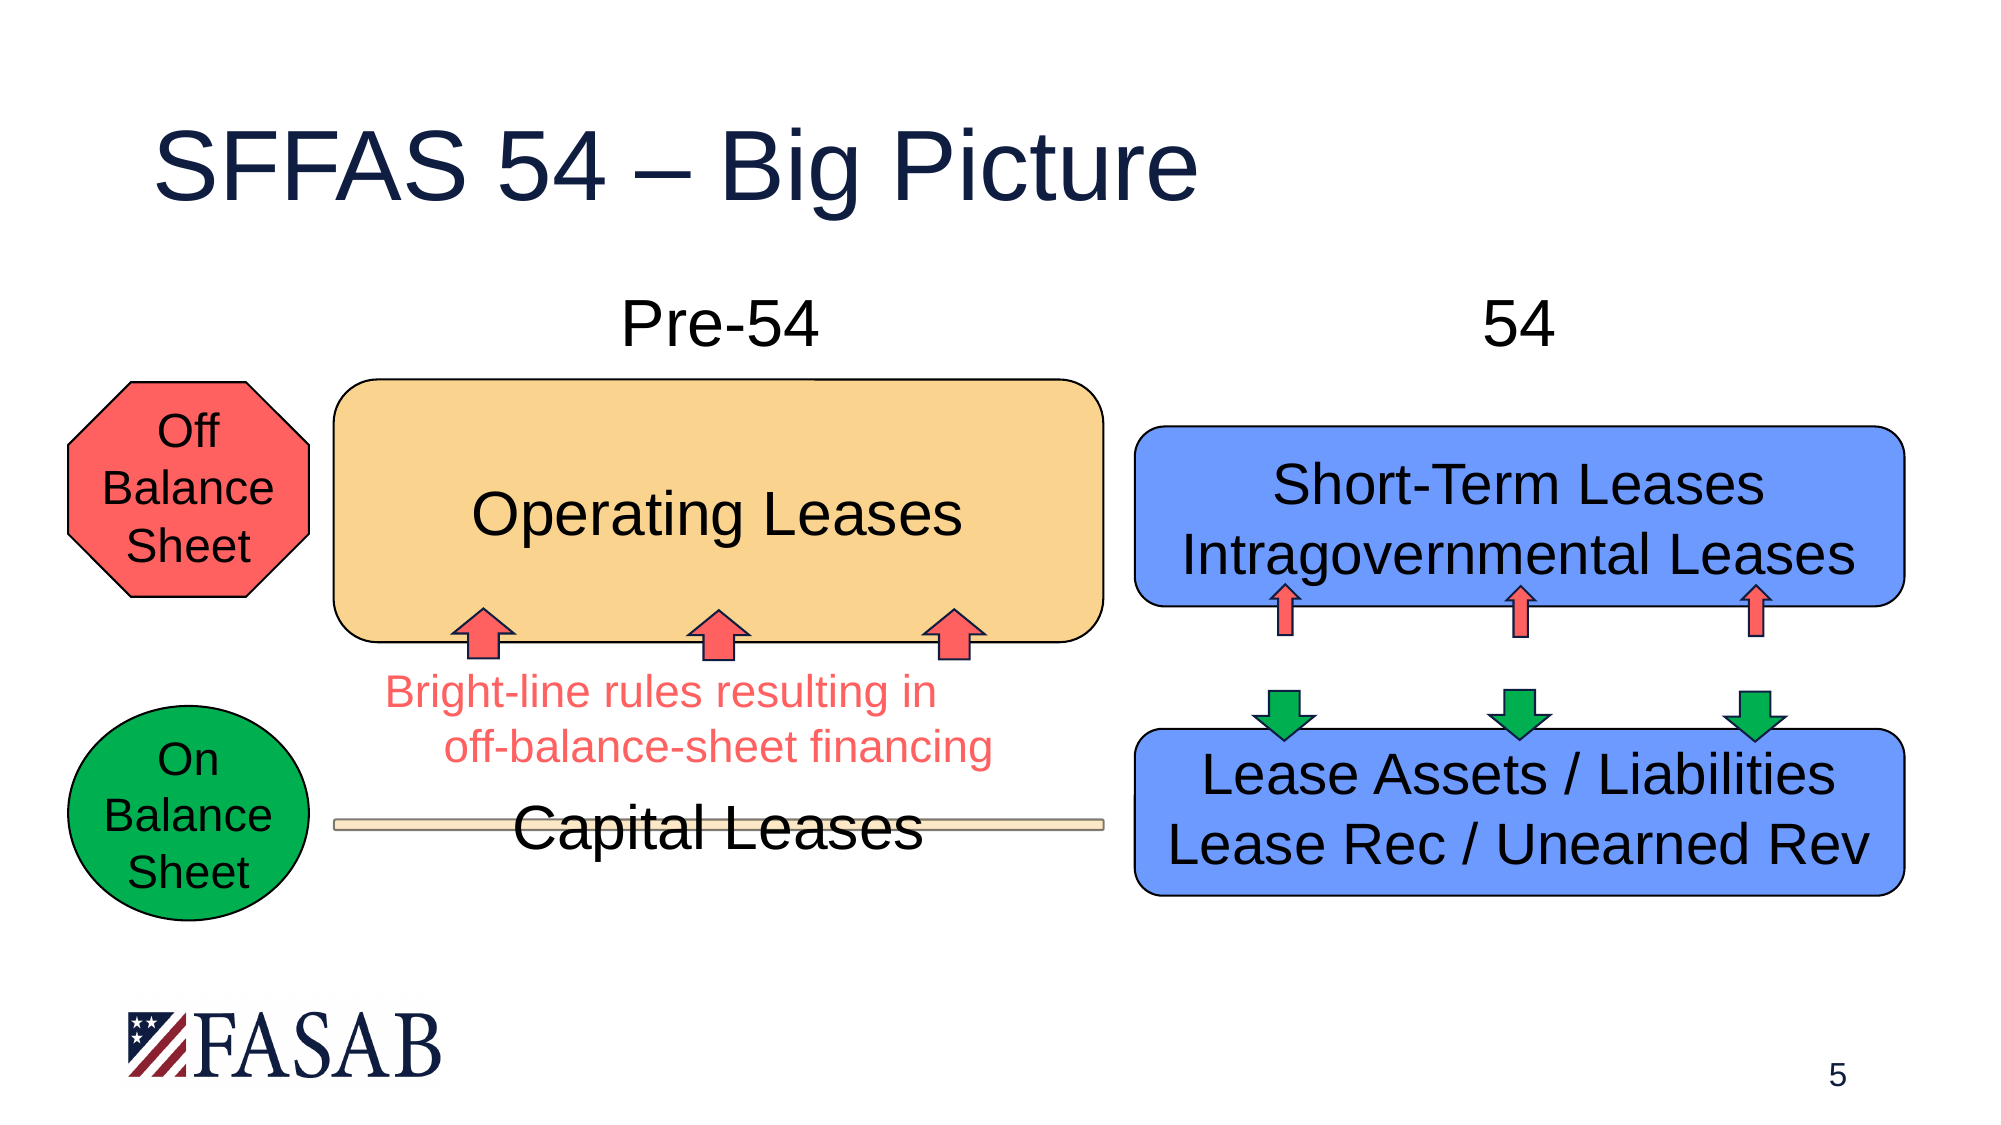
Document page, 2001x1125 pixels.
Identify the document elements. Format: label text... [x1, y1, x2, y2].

title SFFAS 54 – Big Picture [137, 59, 1863, 278]
slide_number 5 [1412, 1042, 1863, 1103]
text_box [68, 291, 1905, 921]
